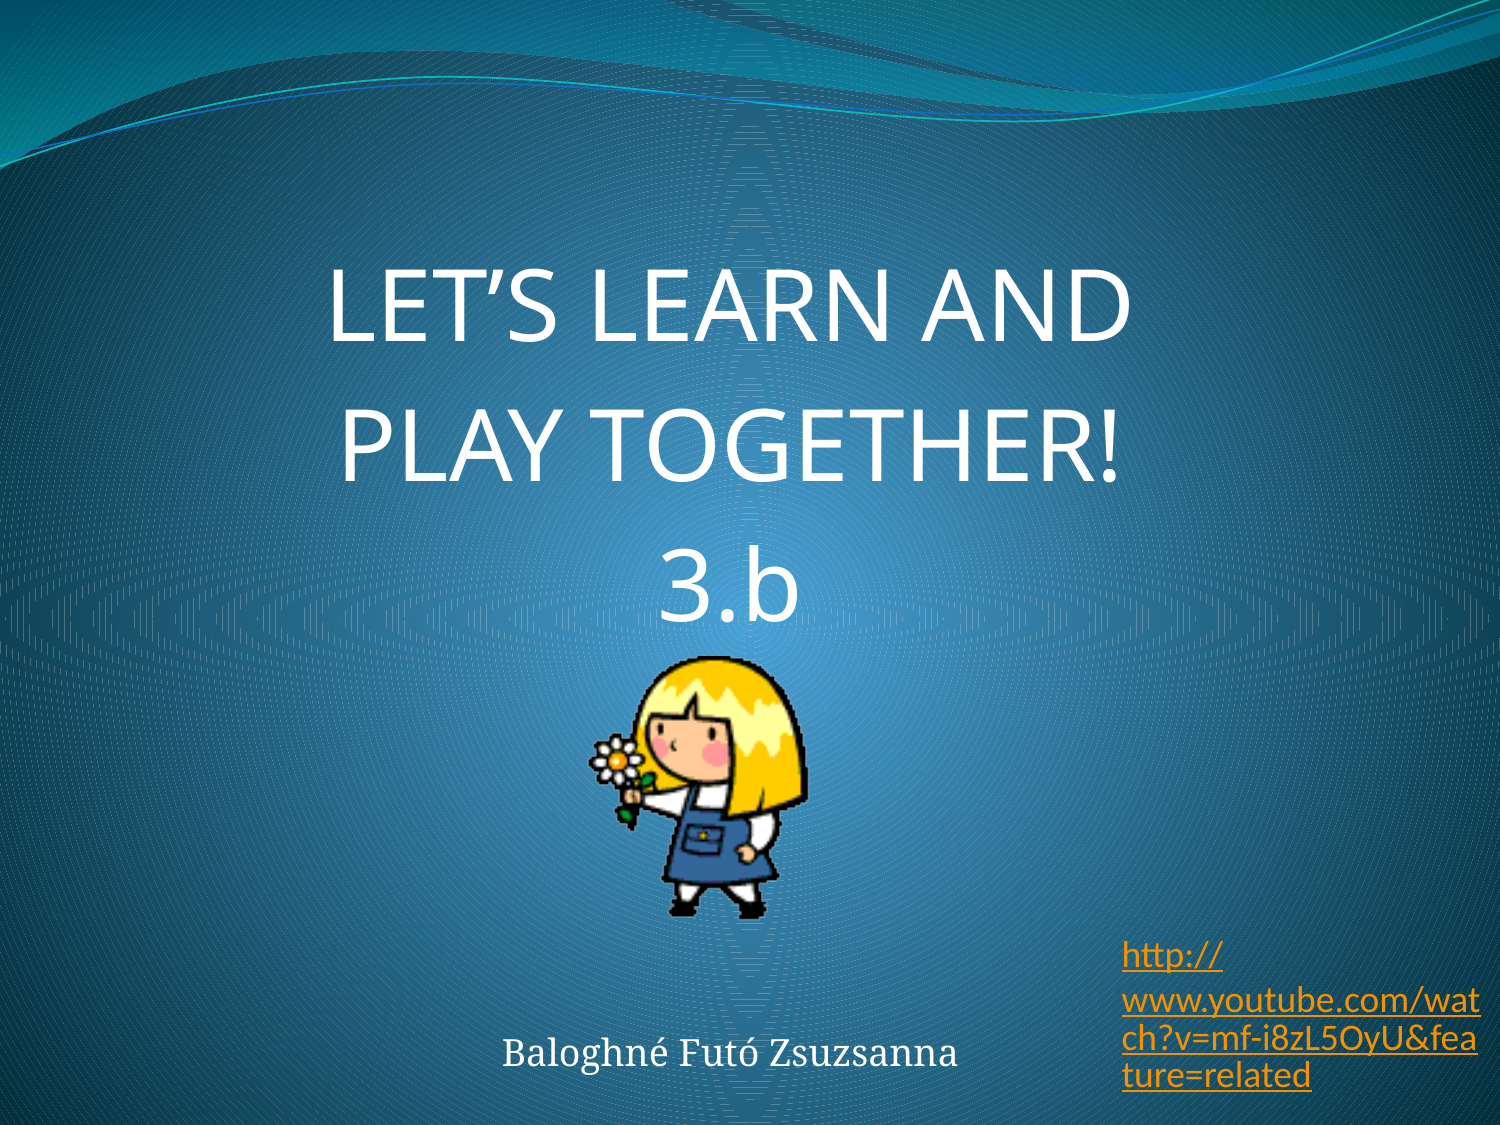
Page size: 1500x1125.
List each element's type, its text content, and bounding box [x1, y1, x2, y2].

picture [576, 656, 843, 923]
text_box Baloghné Futó Zsuzsanna [457, 1021, 975, 1081]
text_box Judy [569, 658, 576, 818]
text_box http://www.youtube.com/watch?v=mf-i8zL5OyU&feature=related [1106, 922, 1500, 1028]
subtitle LET’S LEARN AND PLAY TOGETHER! 3.b [87, 93, 1376, 818]
text_box Judy [843, 659, 849, 818]
